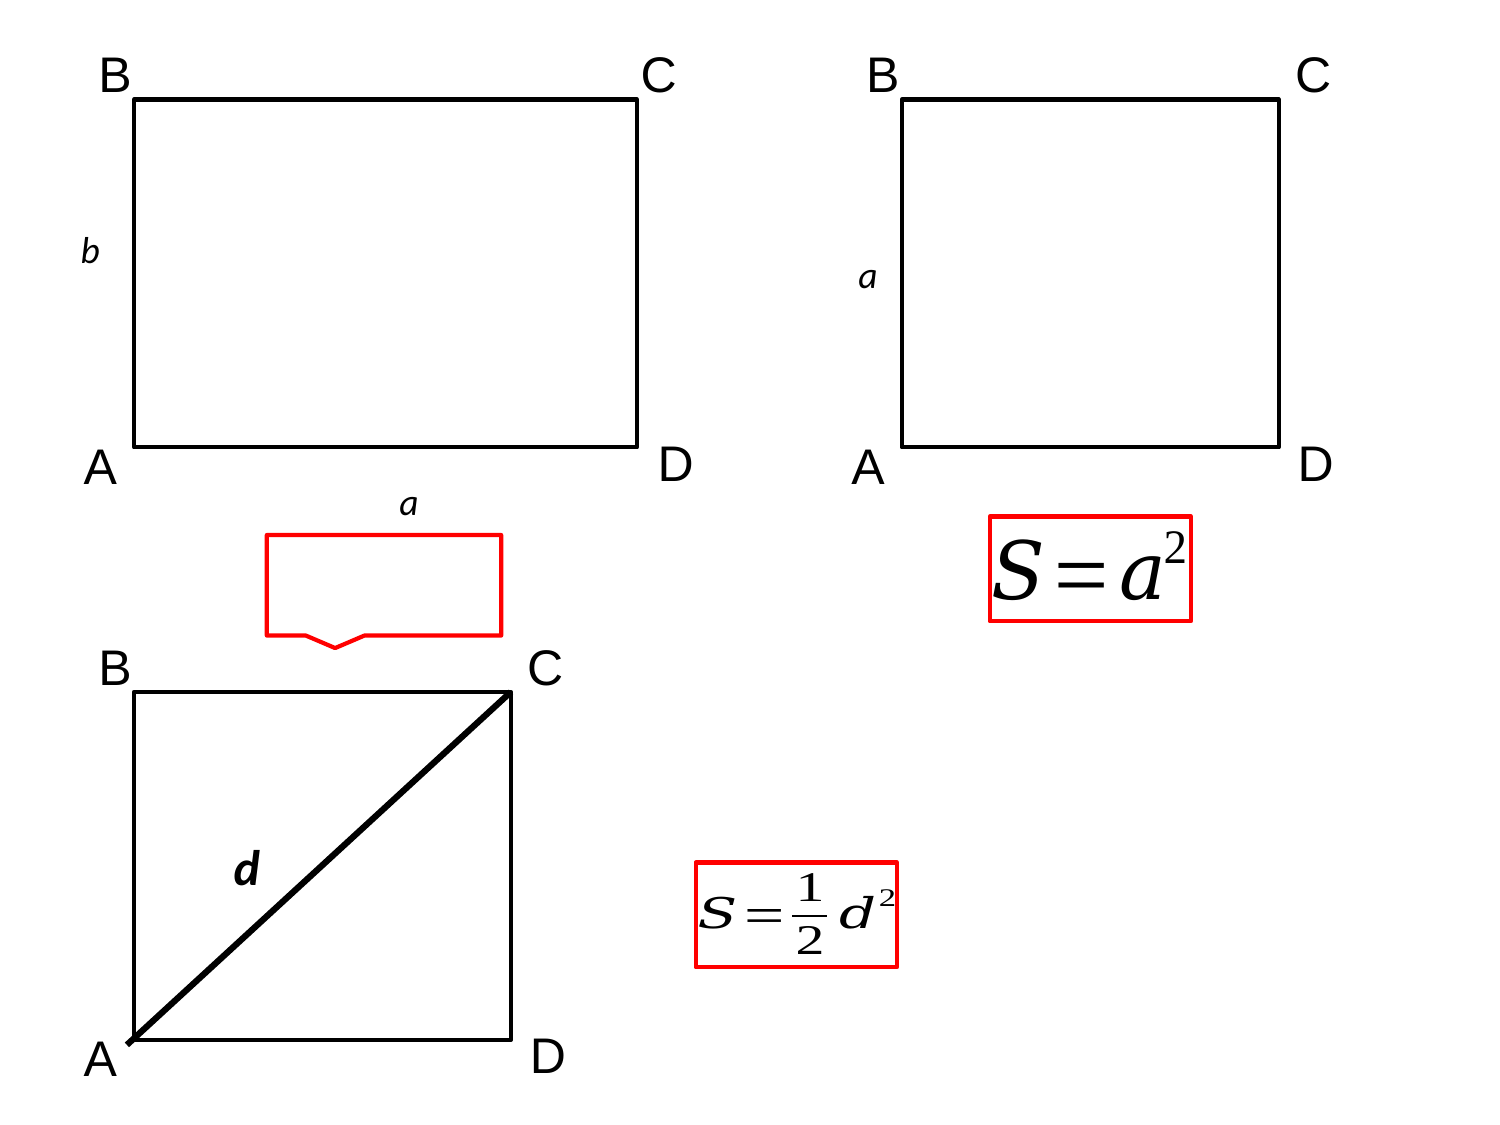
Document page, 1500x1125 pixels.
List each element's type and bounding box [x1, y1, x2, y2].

text_box [64, 627, 586, 1125]
text_box [126, 691, 512, 1046]
text_box [64, 35, 714, 536]
text_box [832, 35, 1353, 536]
